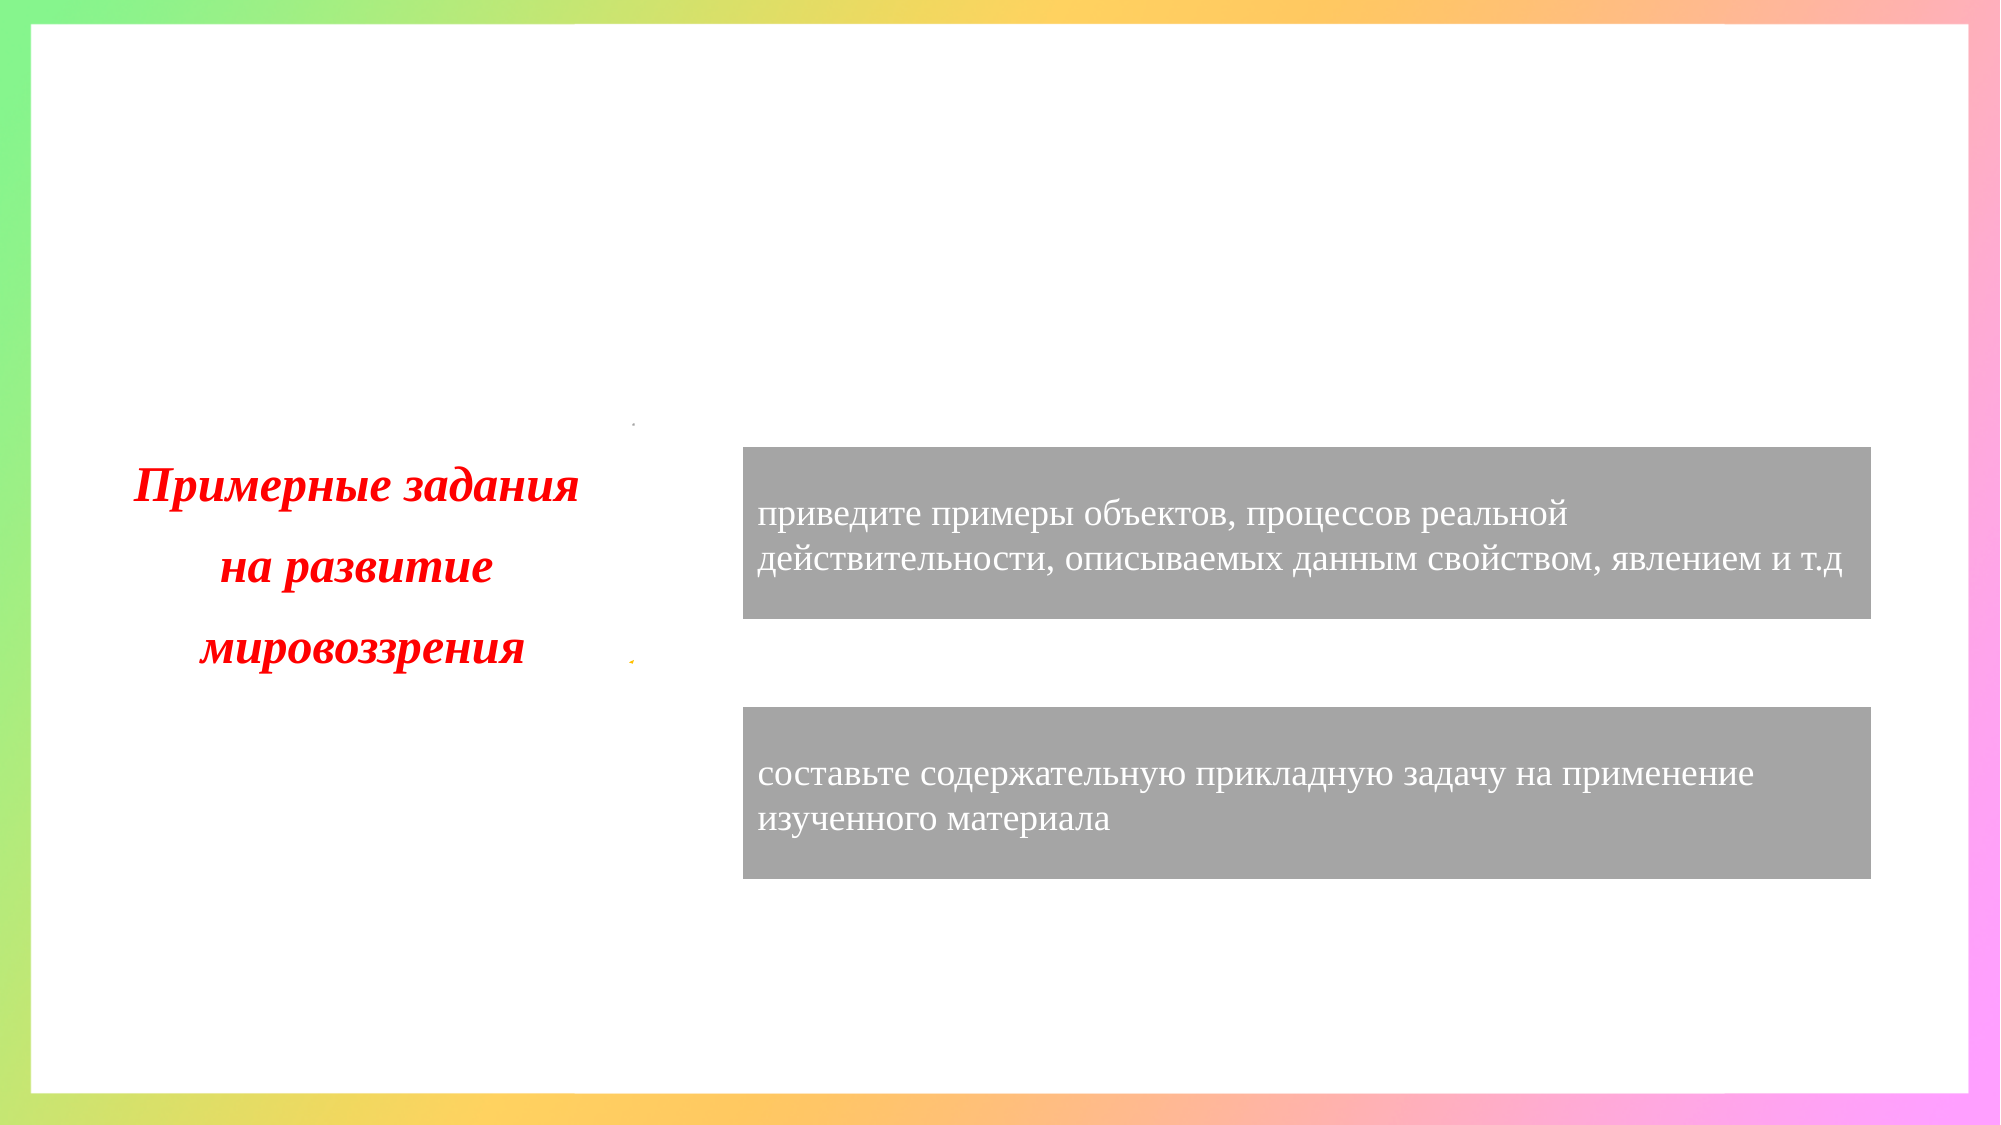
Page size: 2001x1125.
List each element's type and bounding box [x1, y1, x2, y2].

picture [0, 0, 2000, 1125]
text_box [626, 283, 1873, 891]
